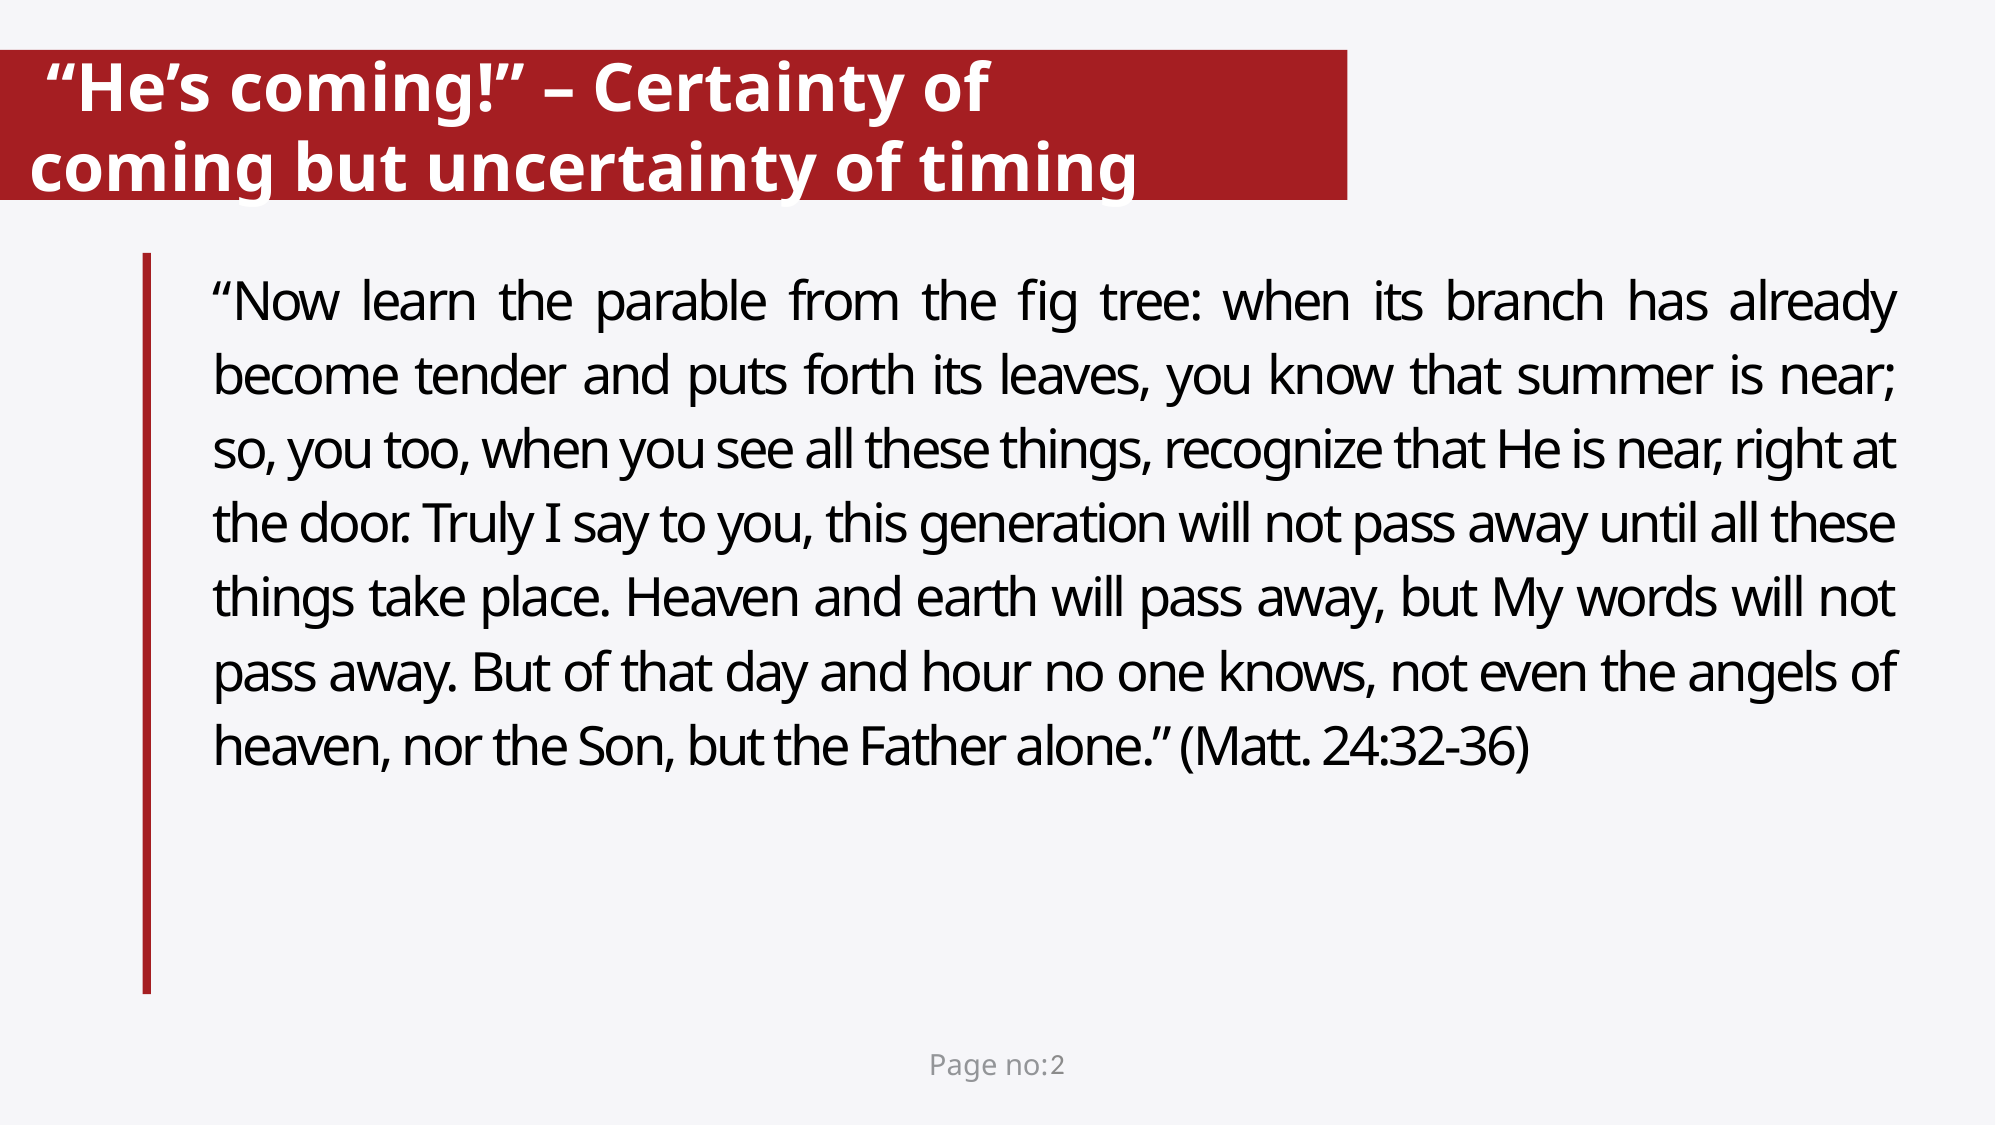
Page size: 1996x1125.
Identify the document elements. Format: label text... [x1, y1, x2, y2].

subtitle “Now learn the parable from the fig tree: when its branch has already become tender and puts forth its leaves, you know that summer is near; so, you too, when you see all these things, recognize that He is near, right at the door. Truly I say to you, this generation will not pass away until all these things take place. Heaven and earth will pass away, but My words will not pass away. But of that day and hour no one knows, not even the angels of heaven, nor the Son, but the Father alone.” (Matt. 24:32-36) [197, 249, 1910, 1000]
title “He’s coming!” – Certainty of coming but uncertainty of timing [14, 62, 1810, 188]
